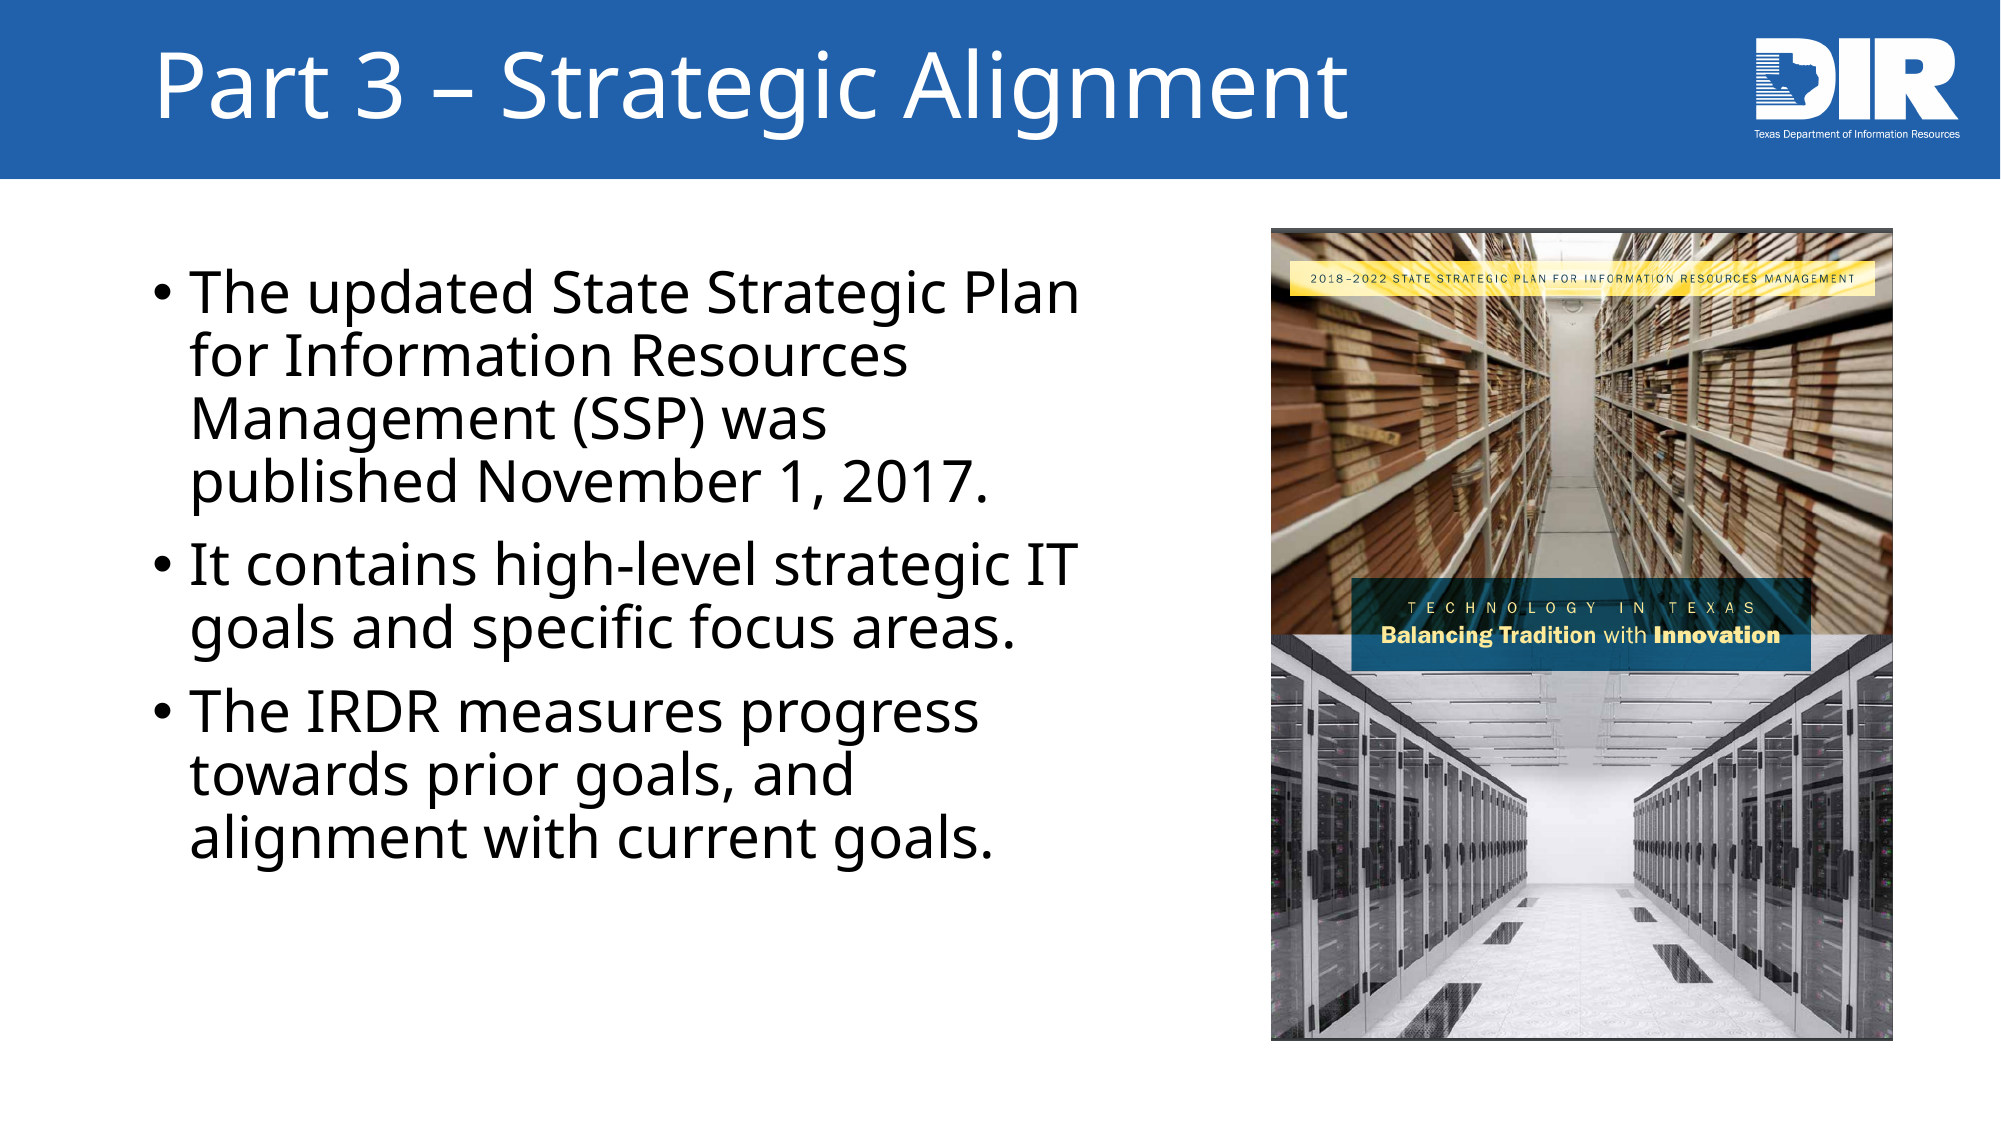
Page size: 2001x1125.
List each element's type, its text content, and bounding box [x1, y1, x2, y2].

title Part 3 – Strategic Alignment [137, 0, 1863, 179]
picture [0, 0, 2001, 1125]
list The updated State Strategic Plan for Information Resources Management (SSP) was published November 1, 2017. It contains high-level strategic IT goals and specific focus areas. The IRDR measures progress towards prior goals, and alignment with current goals. [137, 255, 1121, 1014]
